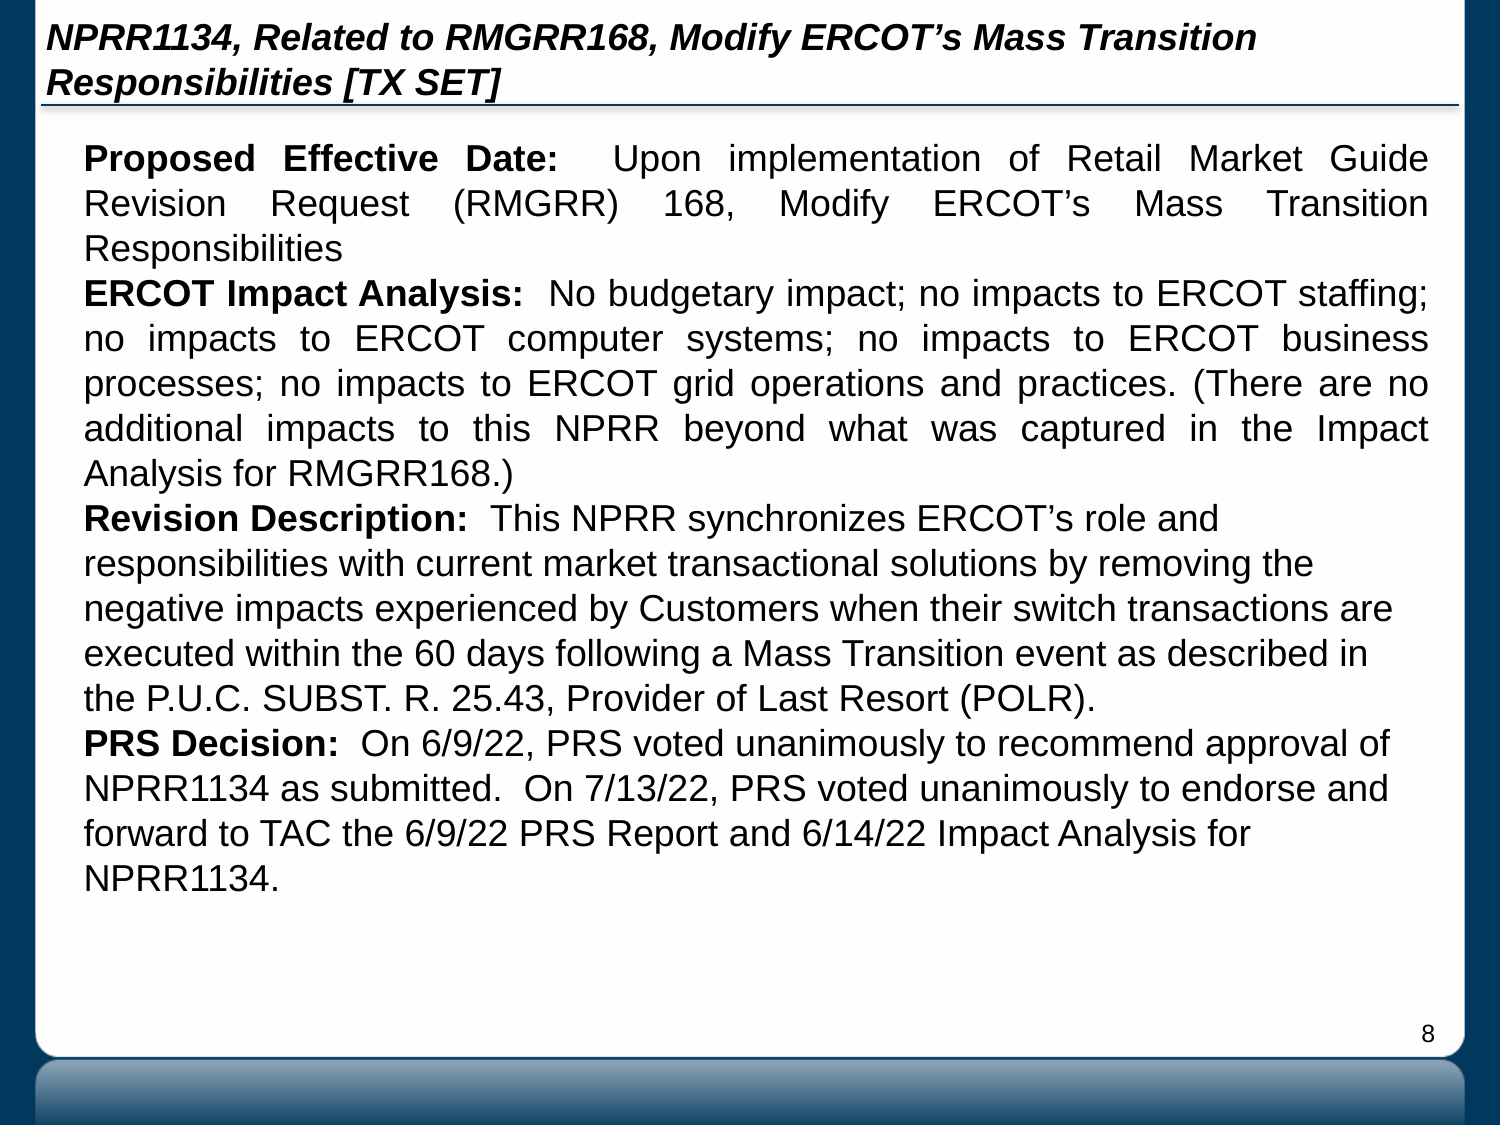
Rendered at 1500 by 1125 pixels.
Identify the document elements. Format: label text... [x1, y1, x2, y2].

picture [35, 0, 1465, 1125]
title NPRR1134, Related to RMGRR168, Modify ERCOT’s Mass Transition Responsibilities [TX SET] [31, 20, 1464, 97]
text_box Proposed Effective Date: Upon implementation of Retail Market Guide Revision Request (RMGRR) 168, Modify ERCOT’s Mass Transition Responsibilities ERCOT Impact Analysis: No budgetary impact; no impacts to ERCOT staffing; no impacts to ERCOT computer systems; no impacts to ERCOT business processes; no impacts to ERCOT grid operations and practices. (There are no additional impacts to this NPRR beyond what was captured in the Impact Analysis for RMGRR168.) Revision Description: This NPRR synchronizes ERCOT’s role and responsibilities with current market transactional solutions by removing the negative impacts experienced by Customers when their switch transactions are executed within the 60 days following a Mass Transition event as described in the P.U.C. SUBST. R. 25.43, Provider of Last Resort (POLR). PRS Decision: On 6/9/22, PRS voted unanimously to recommend approval of NPRR1134 as submitted. On 7/13/22, PRS voted unanimously to endorse and forward to TAC the 6/9/22 PRS Report and 6/14/22 Impact Analysis for NPRR1134. [31, 126, 1444, 907]
